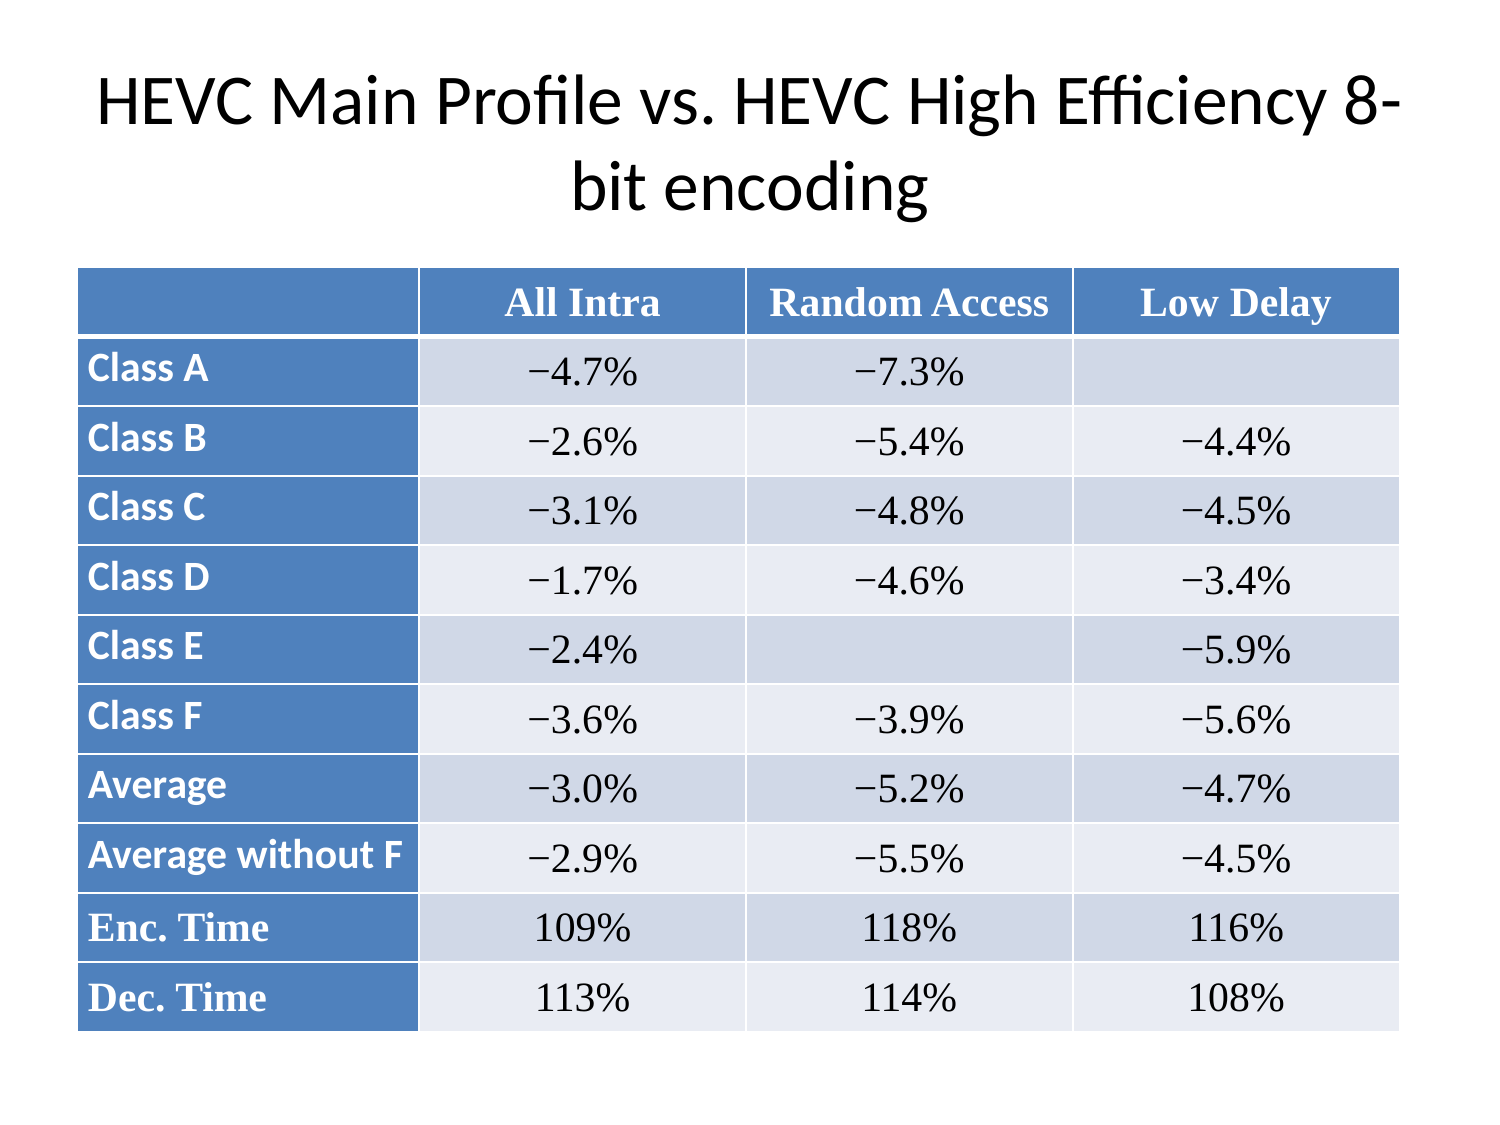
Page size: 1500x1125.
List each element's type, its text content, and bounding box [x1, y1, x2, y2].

table_cell −4.7% [420, 339, 745, 405]
table_cell Class C [78, 477, 418, 544]
table_cell 116% [1074, 894, 1399, 961]
table_header Low Delay [1074, 268, 1399, 334]
table_cell Dec. Time [78, 963, 418, 1031]
table_cell −5.4% [747, 407, 1072, 475]
table_cell −2.4% [420, 616, 745, 683]
table_header All Intra [420, 268, 745, 334]
table_cell −4.7% [1074, 755, 1399, 822]
table_cell 108% [1074, 963, 1399, 1031]
table_cell −4.6% [747, 546, 1072, 614]
table_cell −4.8% [747, 477, 1072, 544]
table_cell −5.9% [1074, 616, 1399, 683]
table_cell −3.9% [747, 685, 1072, 753]
table_cell −3.4% [1074, 546, 1399, 614]
table_cell 109% [420, 894, 745, 961]
title HEVC Main Profile vs. HEVC High Efficiency 8-bit encoding [75, 45, 1425, 233]
table_cell 118% [747, 894, 1072, 961]
table_cell Class B [78, 407, 418, 475]
table_cell −5.5% [747, 824, 1072, 892]
table_cell 113% [420, 963, 745, 1031]
table_cell −2.9% [420, 824, 745, 892]
table_cell −1.7% [420, 546, 745, 614]
table_cell −3.6% [420, 685, 745, 753]
table_cell −4.4% [1074, 407, 1399, 475]
table_cell [747, 616, 1072, 683]
table_cell Enc. Time [78, 894, 418, 961]
table_cell −4.5% [1074, 477, 1399, 544]
table_cell [1074, 339, 1399, 405]
table_cell −5.2% [747, 755, 1072, 822]
table_cell −3.1% [420, 477, 745, 544]
table_header Random Access [747, 268, 1072, 334]
table_cell −2.6% [420, 407, 745, 475]
table_cell −7.3% [747, 339, 1072, 405]
table_cell Average [78, 755, 418, 822]
table_header [78, 268, 418, 334]
table_cell 114% [747, 963, 1072, 1031]
table_cell Class A [78, 339, 418, 405]
table_cell Class F [78, 685, 418, 753]
table_cell −3.0% [420, 755, 745, 822]
table_cell −4.5% [1074, 824, 1399, 892]
table_cell −5.6% [1074, 685, 1399, 753]
table_cell Class D [78, 546, 418, 614]
table_cell Average without F [78, 824, 418, 892]
table_cell Class E [78, 616, 418, 683]
